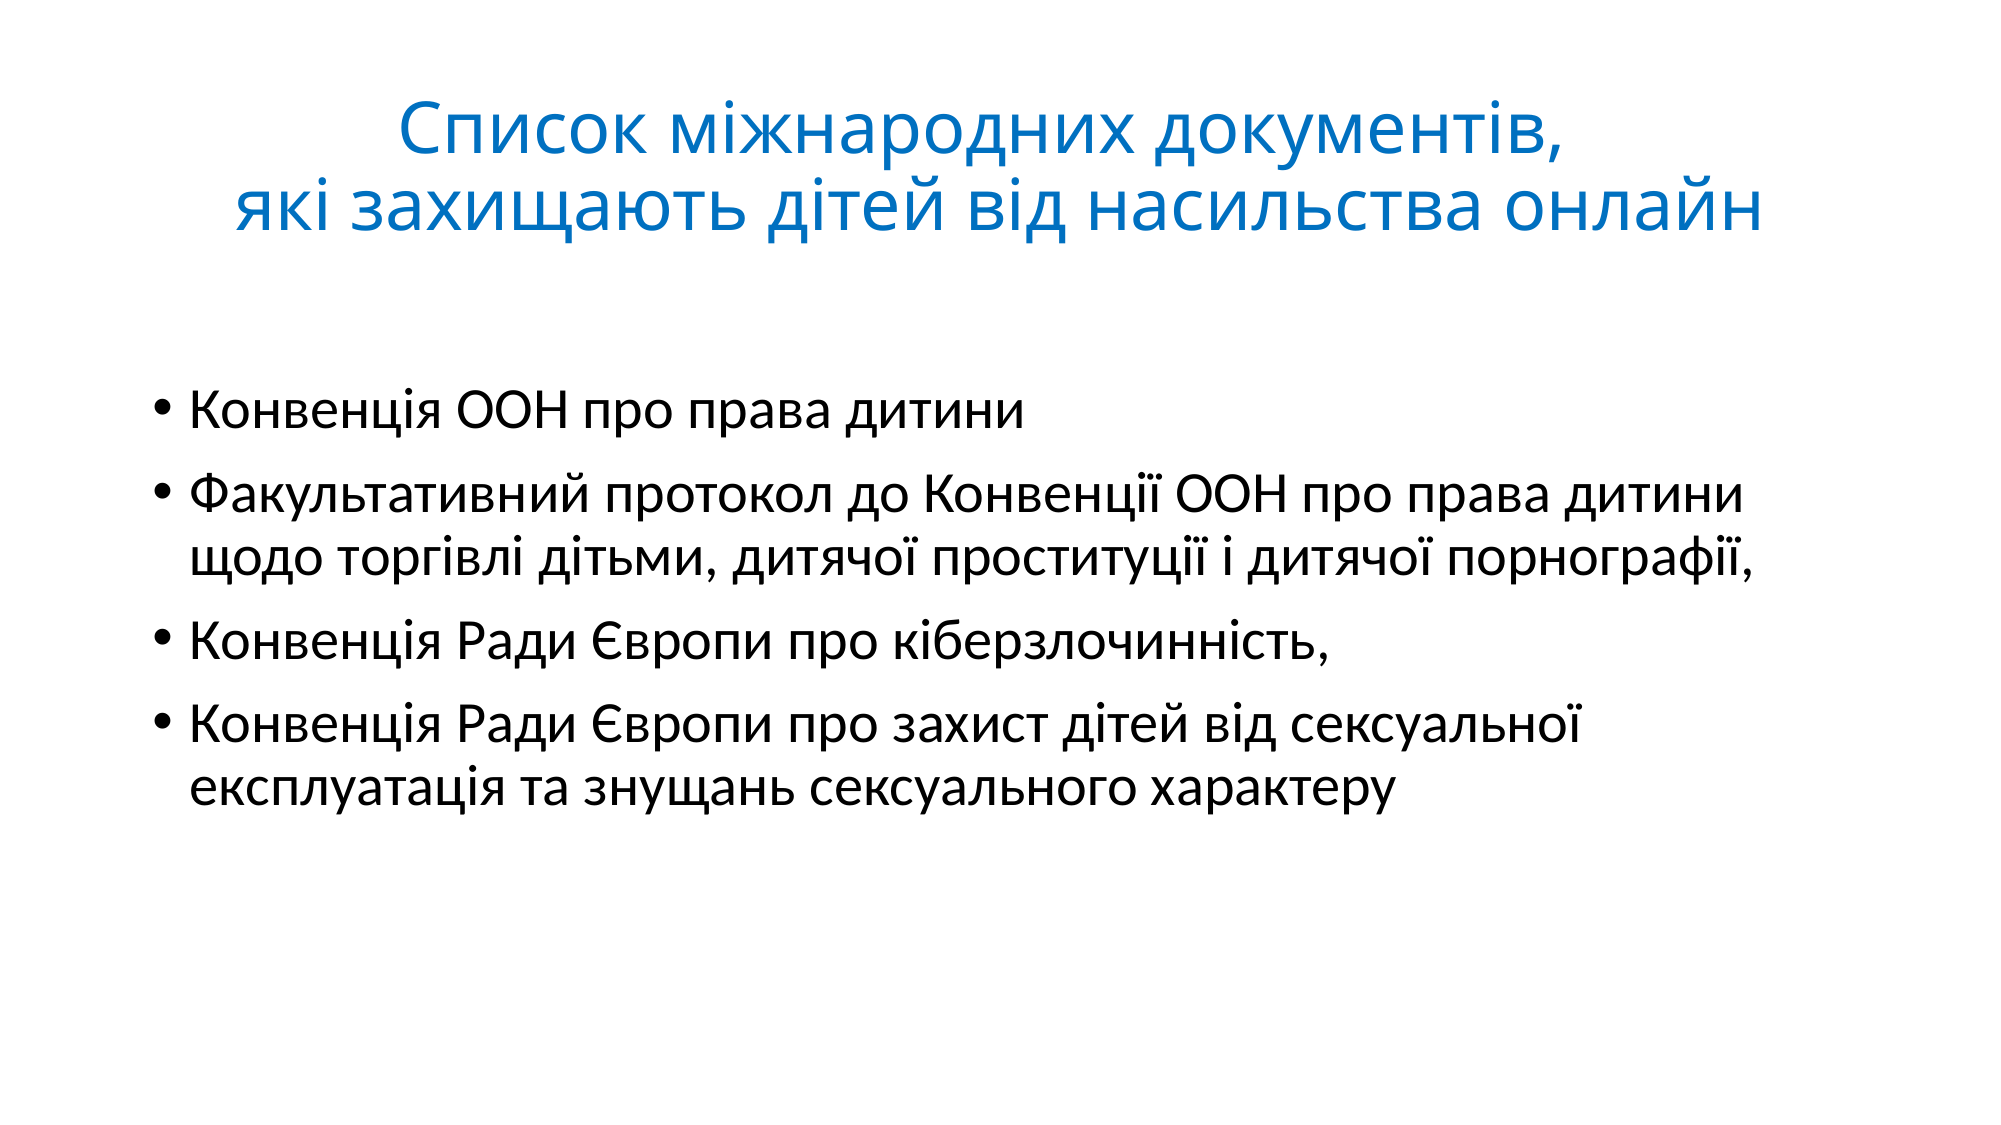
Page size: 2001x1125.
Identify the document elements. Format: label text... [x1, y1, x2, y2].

list Конвенція ООН про права дитини Факультативний протокол до Конвенції ООН про права дитини щодо торгівлі дітьми, дитячої проституції і дитячої порнографії, Конвенція Ради Європи про кіберзлочинність, Конвенція Ради Європи про захист дітей від сексуальної експлуатація та знущань сексуального характеру [137, 370, 1863, 1085]
title Список міжнародних документів, які захищають дітей від насильства онлайн [137, 59, 1863, 278]
